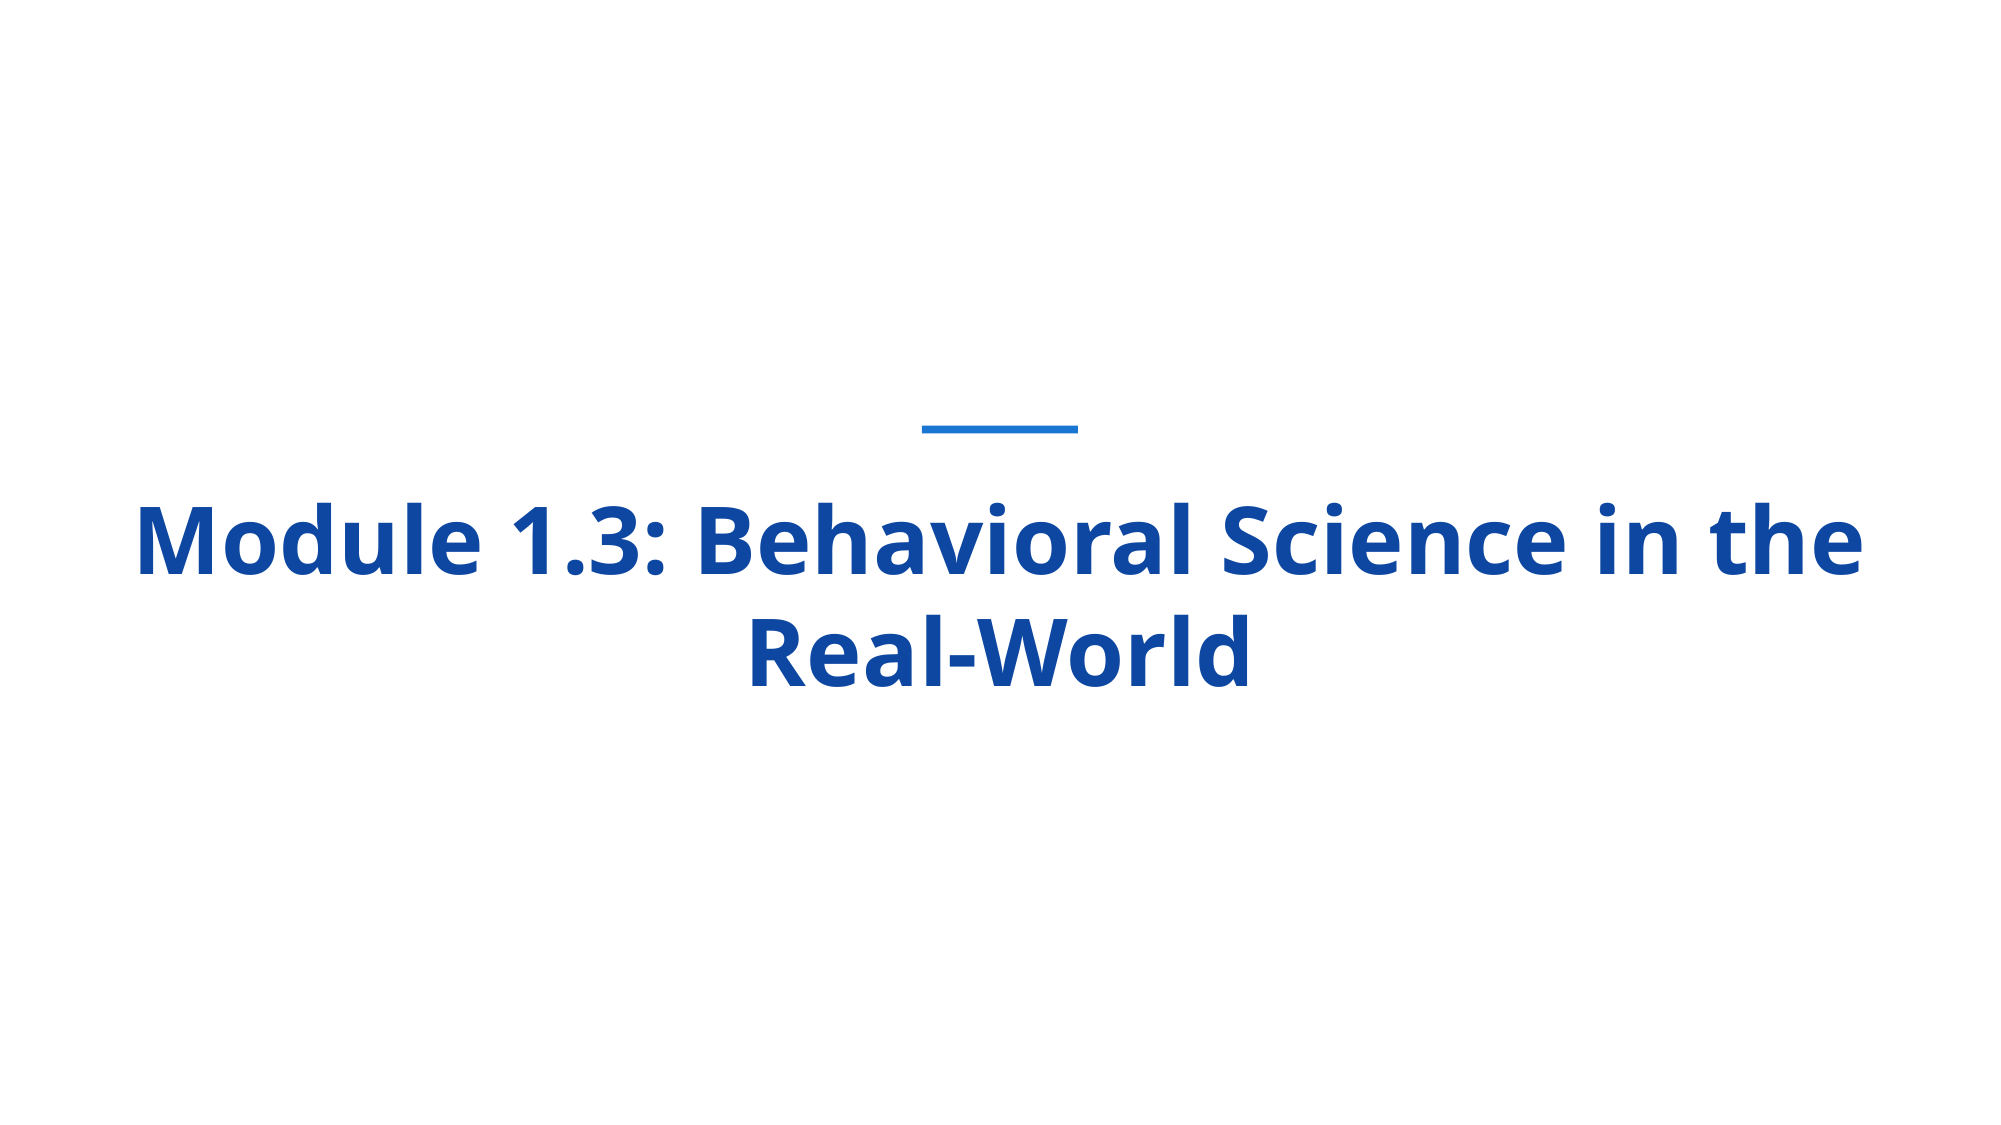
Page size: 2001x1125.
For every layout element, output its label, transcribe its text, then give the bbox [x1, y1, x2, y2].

text_box [921, 425, 1078, 434]
text_box Module 1.3: Behavioral Science in the Real-World [48, 480, 1952, 706]
